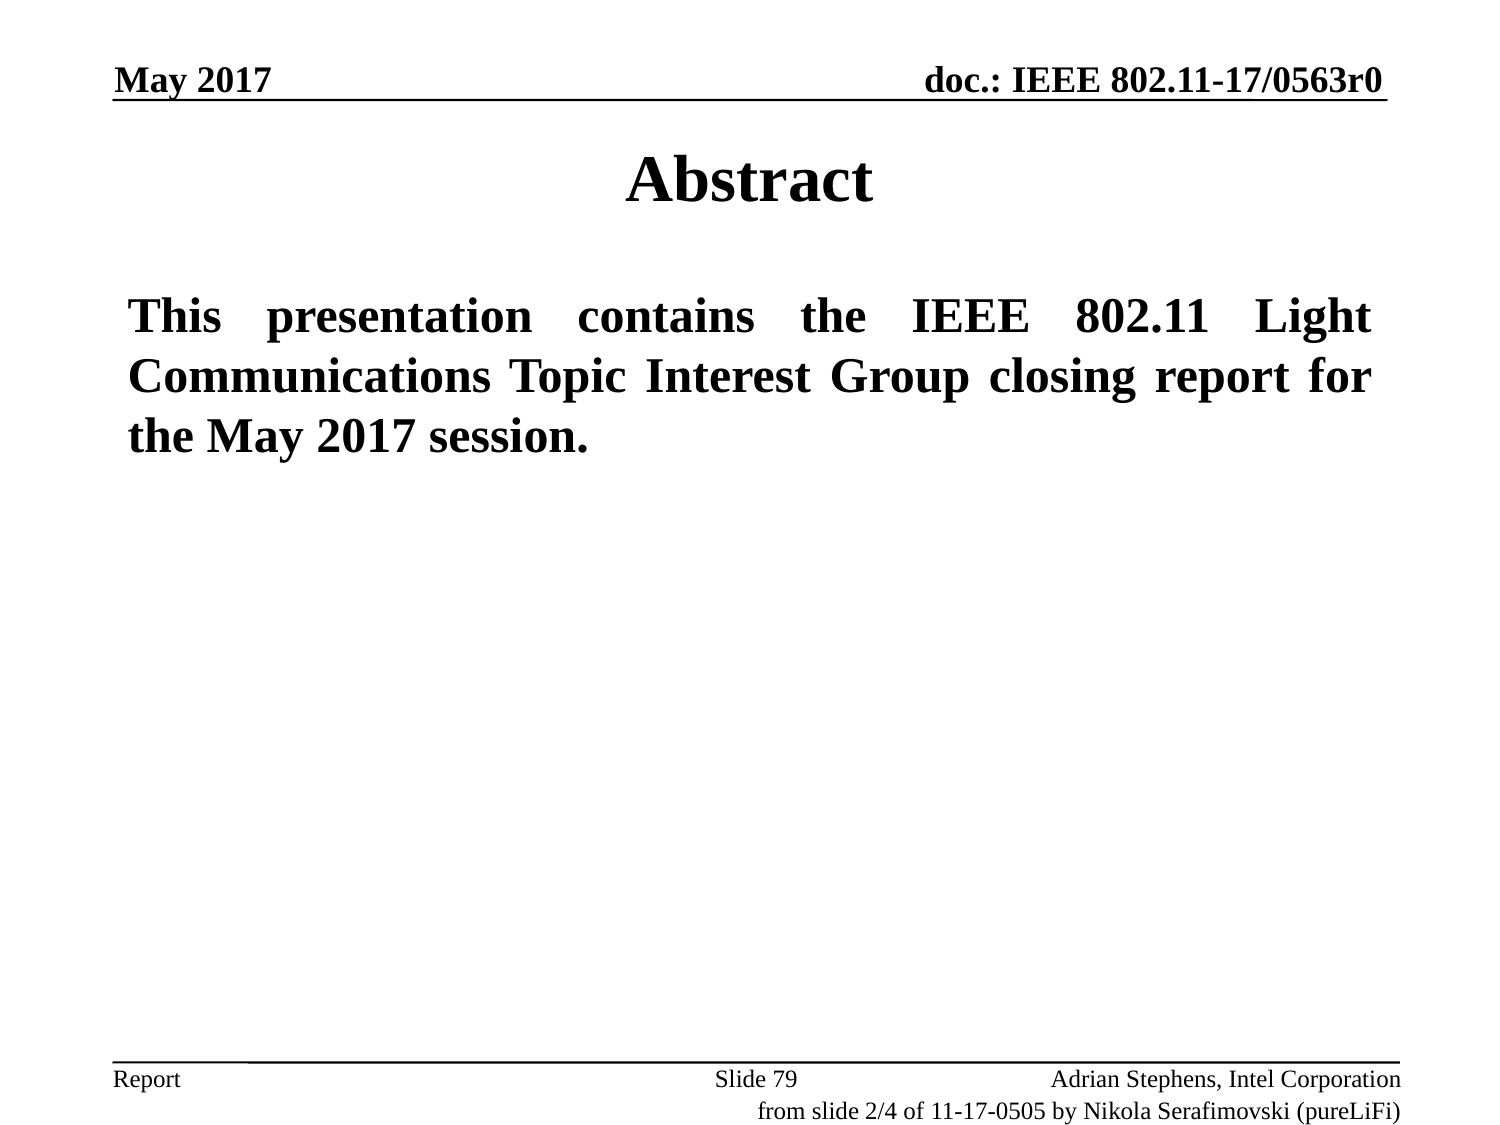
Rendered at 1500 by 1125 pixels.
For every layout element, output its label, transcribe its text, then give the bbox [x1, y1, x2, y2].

text_box Abstract [112, 87, 1388, 263]
slide_number Slide 79 [711, 1061, 801, 1087]
footer Adrian Stephens, Intel Corporation [1024, 1061, 1402, 1087]
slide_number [114, 54, 374, 101]
text_box This presentation contains the IEEE 802.11 Light Communications Topic Interest Group closing report for the May 2017 session. [112, 274, 1388, 950]
text_box from slide 2/4 of 11-17-0505 by Nikola Serafimovski (pureLiFi) [343, 1087, 1417, 1125]
